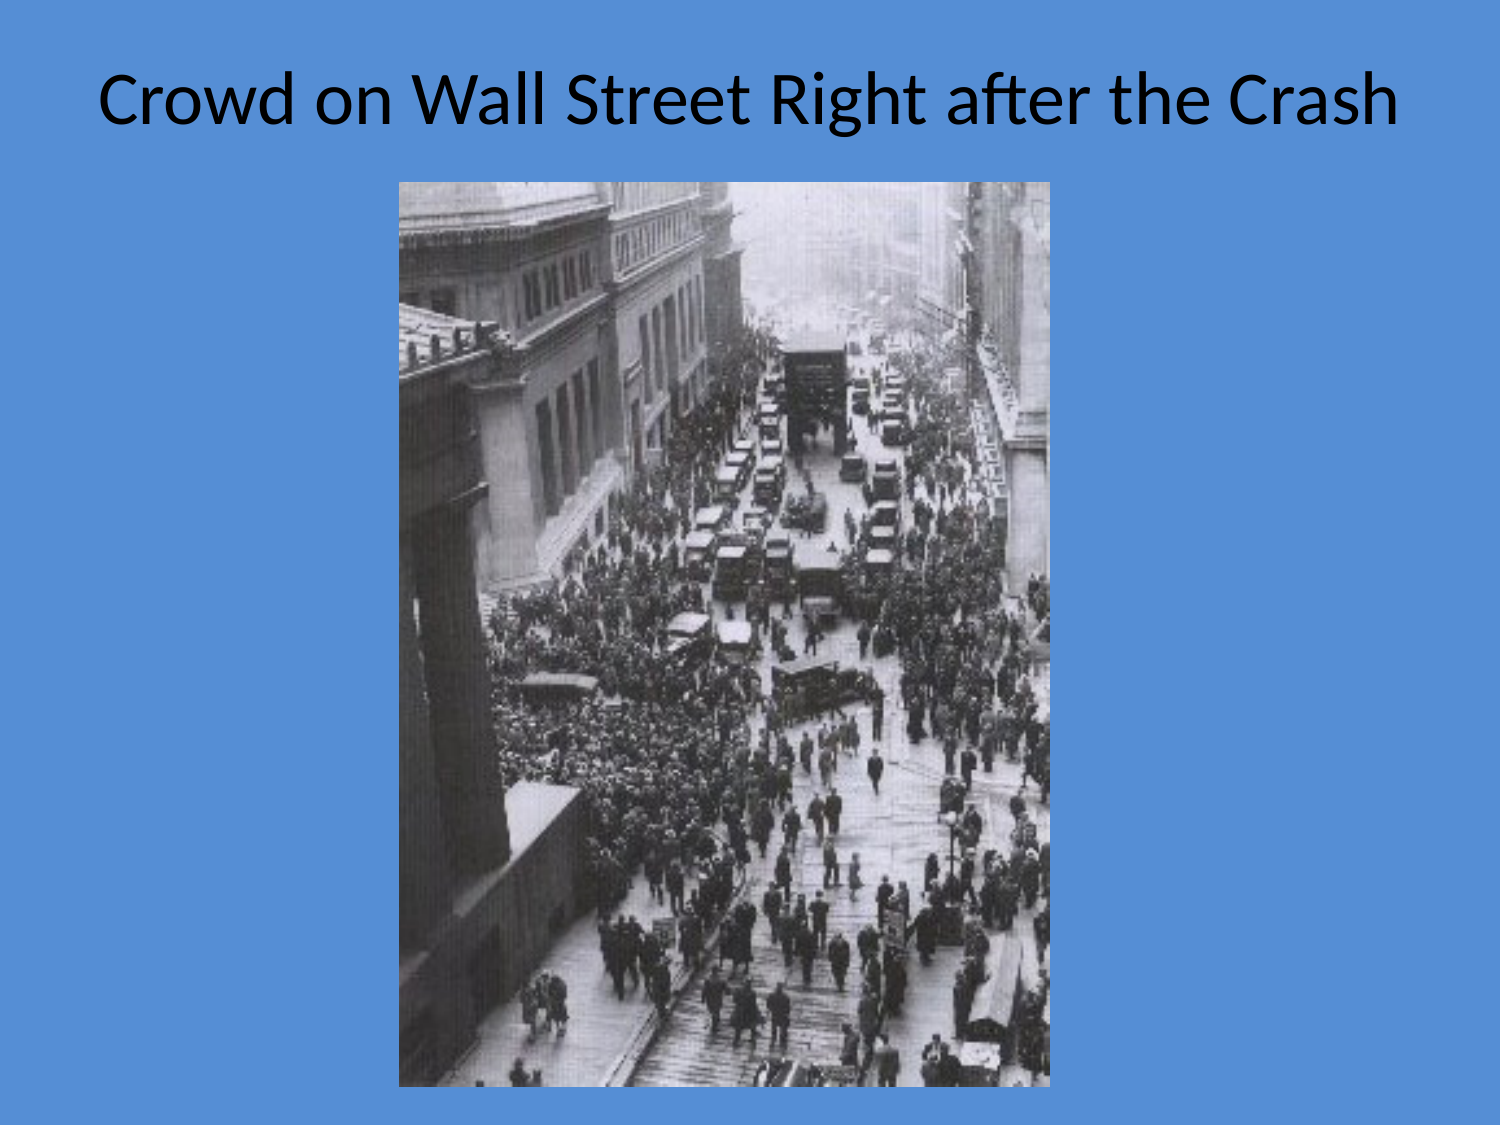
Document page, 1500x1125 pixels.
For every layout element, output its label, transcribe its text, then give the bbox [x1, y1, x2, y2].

picture [399, 182, 1051, 1087]
title Crowd on Wall Street Right after the Crash [75, 0, 1425, 188]
